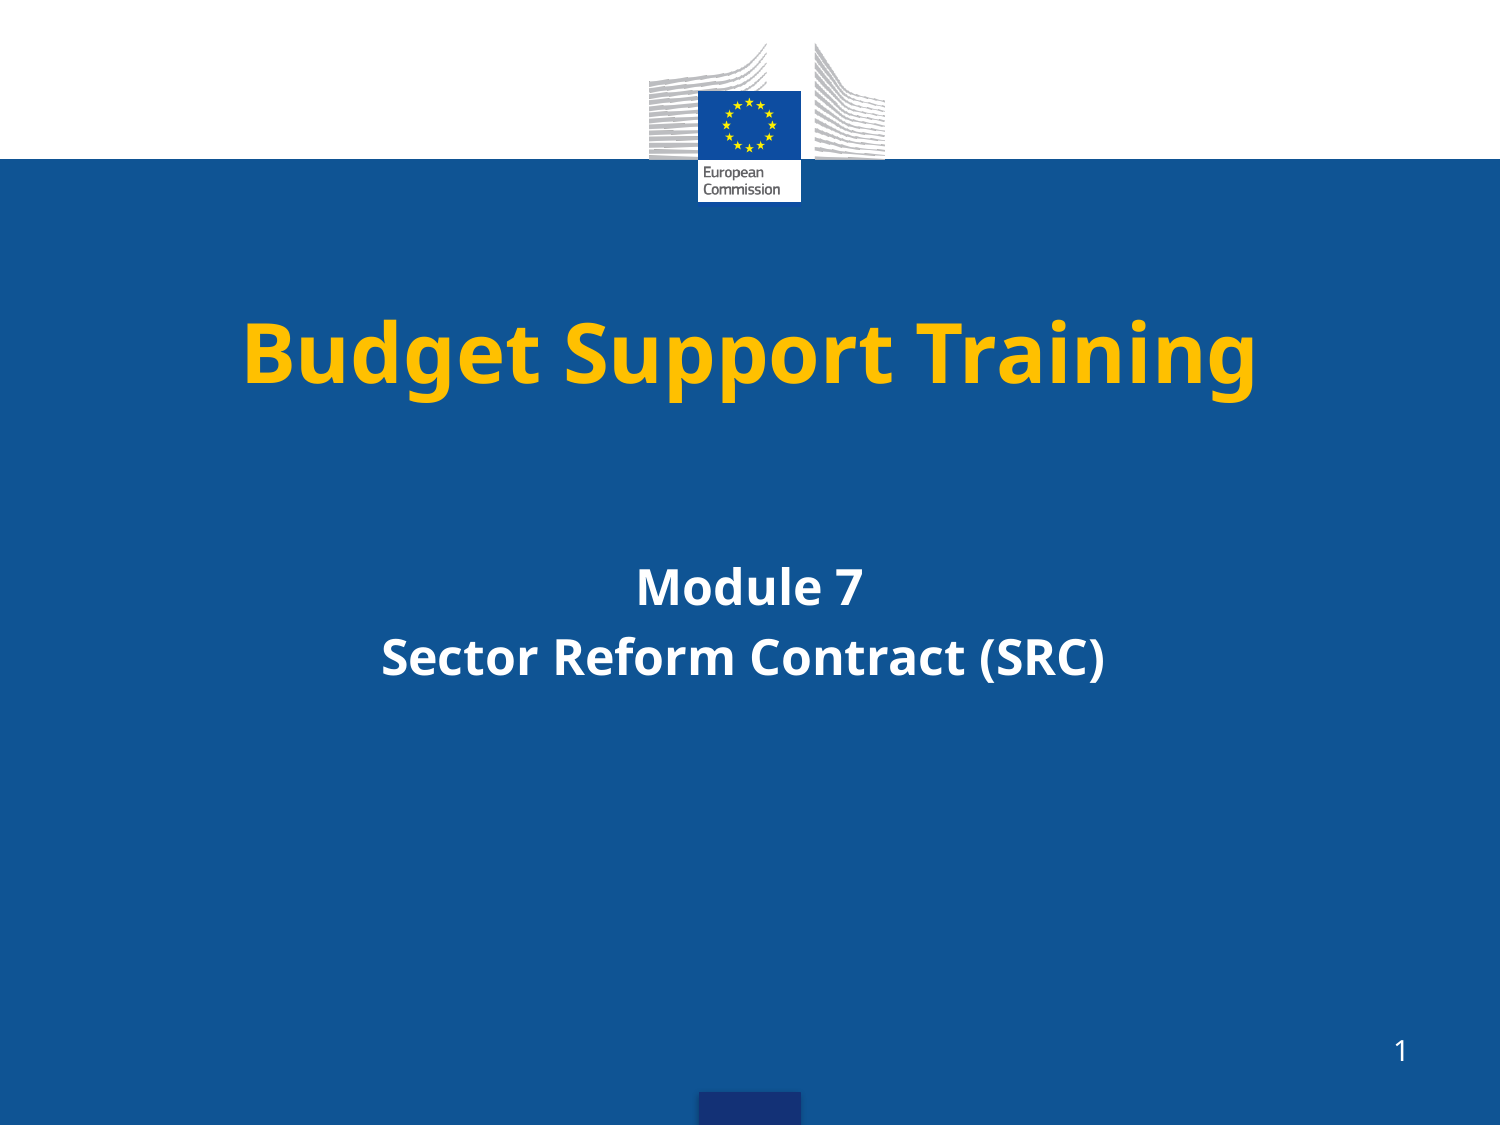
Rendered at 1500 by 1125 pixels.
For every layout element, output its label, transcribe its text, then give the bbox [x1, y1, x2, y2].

subtitle Module 7 Sector Reform Contract (SRC) [0, 467, 1500, 788]
title Budget Support Training [0, 255, 1500, 445]
slide_number 1 [1074, 1024, 1426, 1103]
